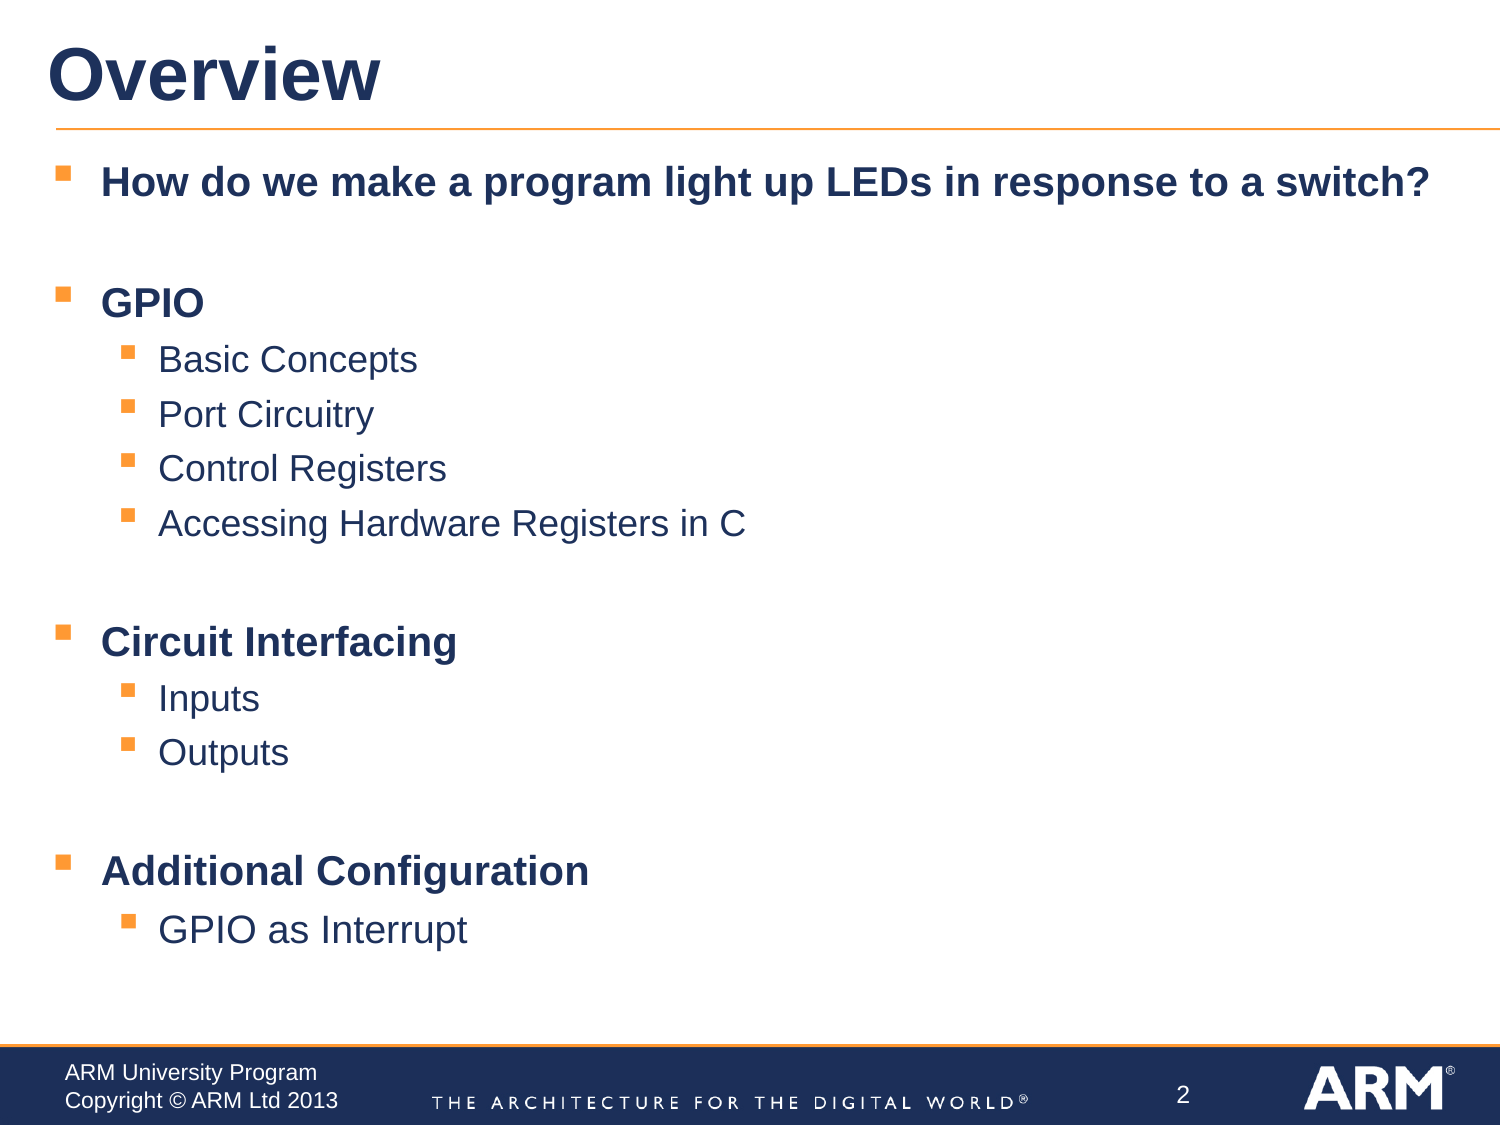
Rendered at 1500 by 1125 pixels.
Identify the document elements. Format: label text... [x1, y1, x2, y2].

picture [0, 1048, 1500, 1125]
list How do we make a program light up LEDs in response to a switch? GPIO Basic Concepts Port Circuitry Control Registers Accessing Hardware Registers in C Circuit Interfacing Inputs Outputs Additional Configuration GPIO as Interrupt [38, 148, 1500, 1039]
title Overview [34, 1, 1500, 141]
